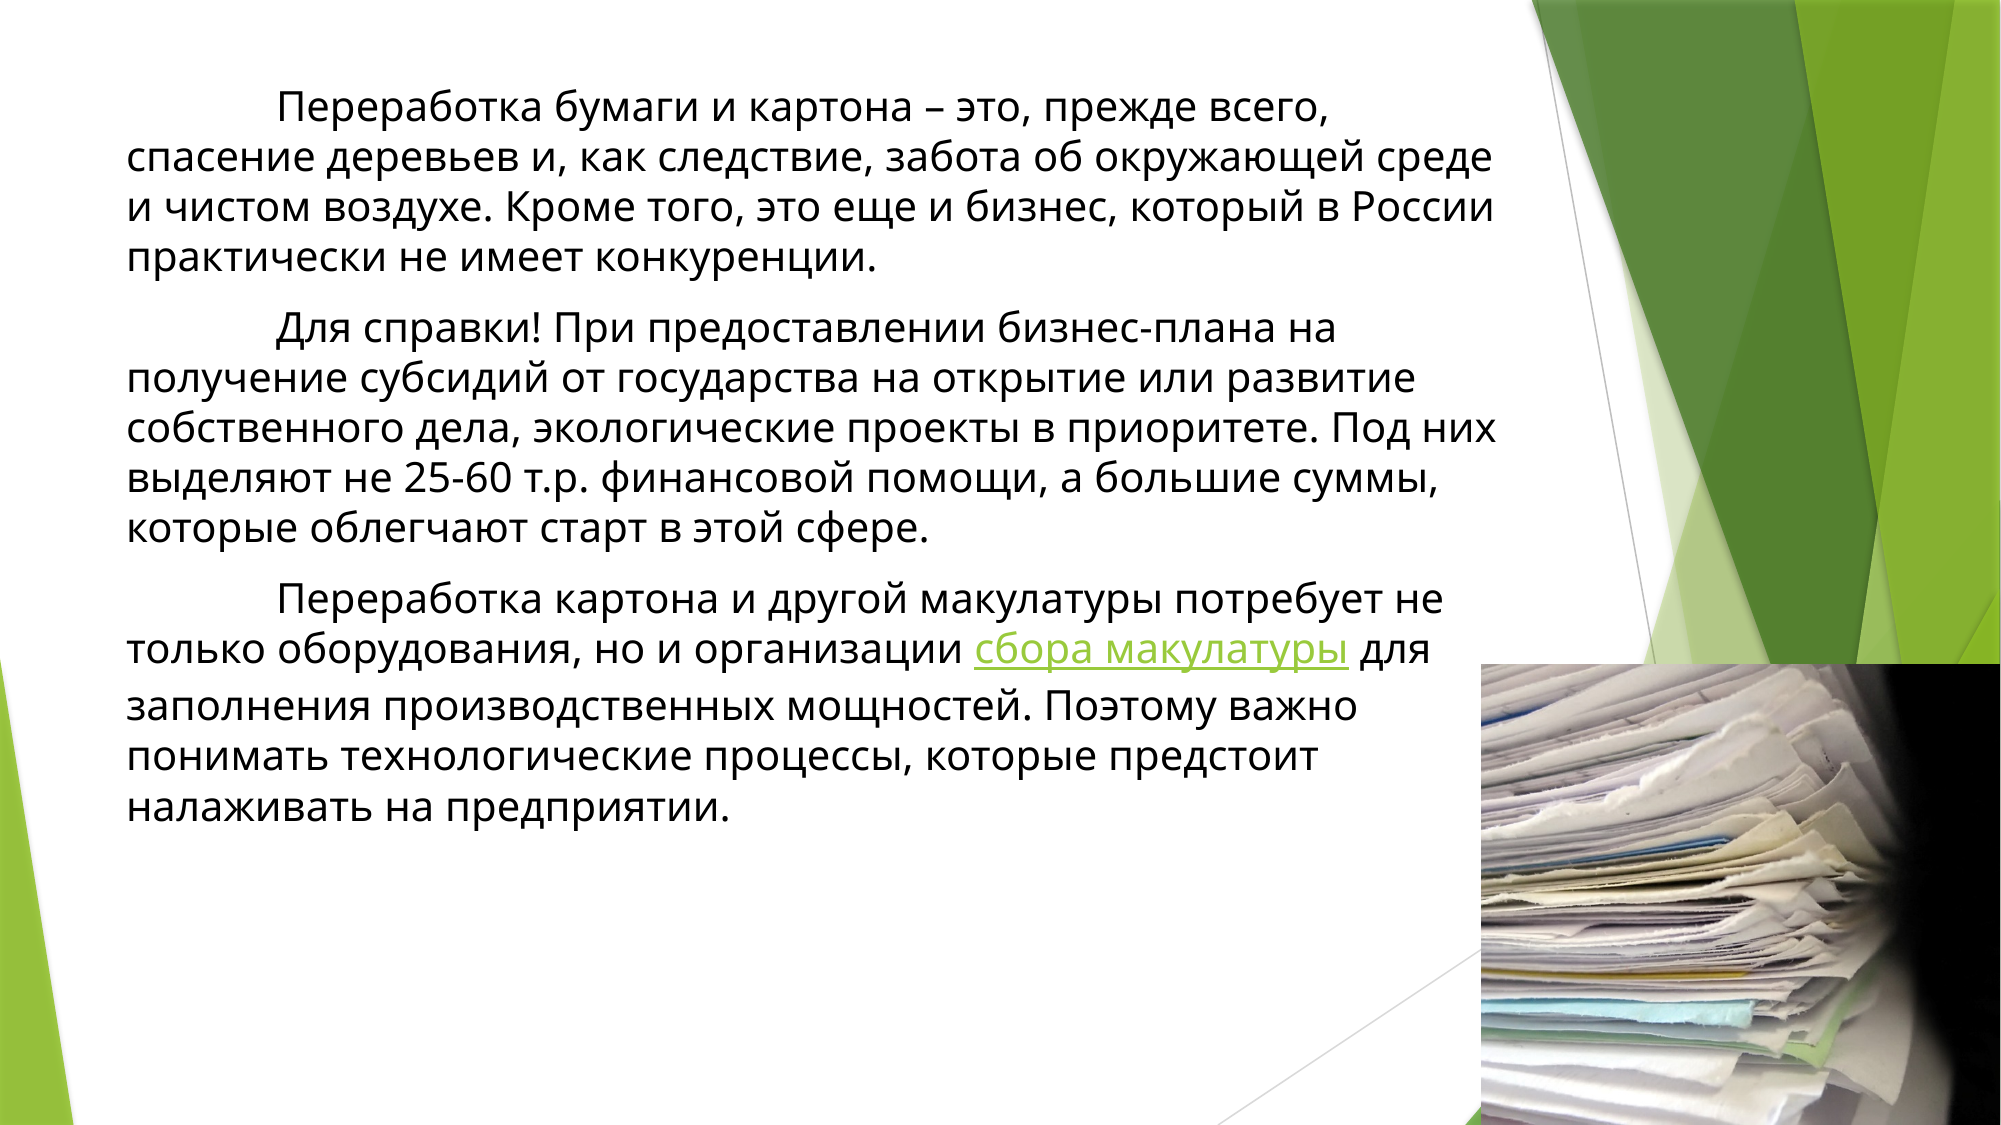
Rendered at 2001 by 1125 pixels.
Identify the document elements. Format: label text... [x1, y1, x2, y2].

list Переработка бумаги и картона – это, прежде всего, спасение деревьев и, как следствие, забота об окружающей среде и чистом воздухе. Кроме того, это еще и бизнес, который в России практически не имеет конкуренции. Для справки! При предоставлении бизнес-плана на получение субсидий от государства на открытие или развитие собственного дела, экологические проекты в приоритете. Под них выделяют не 25-60 т.р. финансовой помощи, а большие суммы, которые облегчают старт в этой сфере. Переработка картона и другой макулатуры потребует не только оборудования, но и организации сбора макулатуры для заполнения производственных мощностей. Поэтому важно понимать технологические процессы, которые предстоит налаживать на предприятии. [111, 72, 1522, 884]
picture [1481, 663, 2000, 1125]
